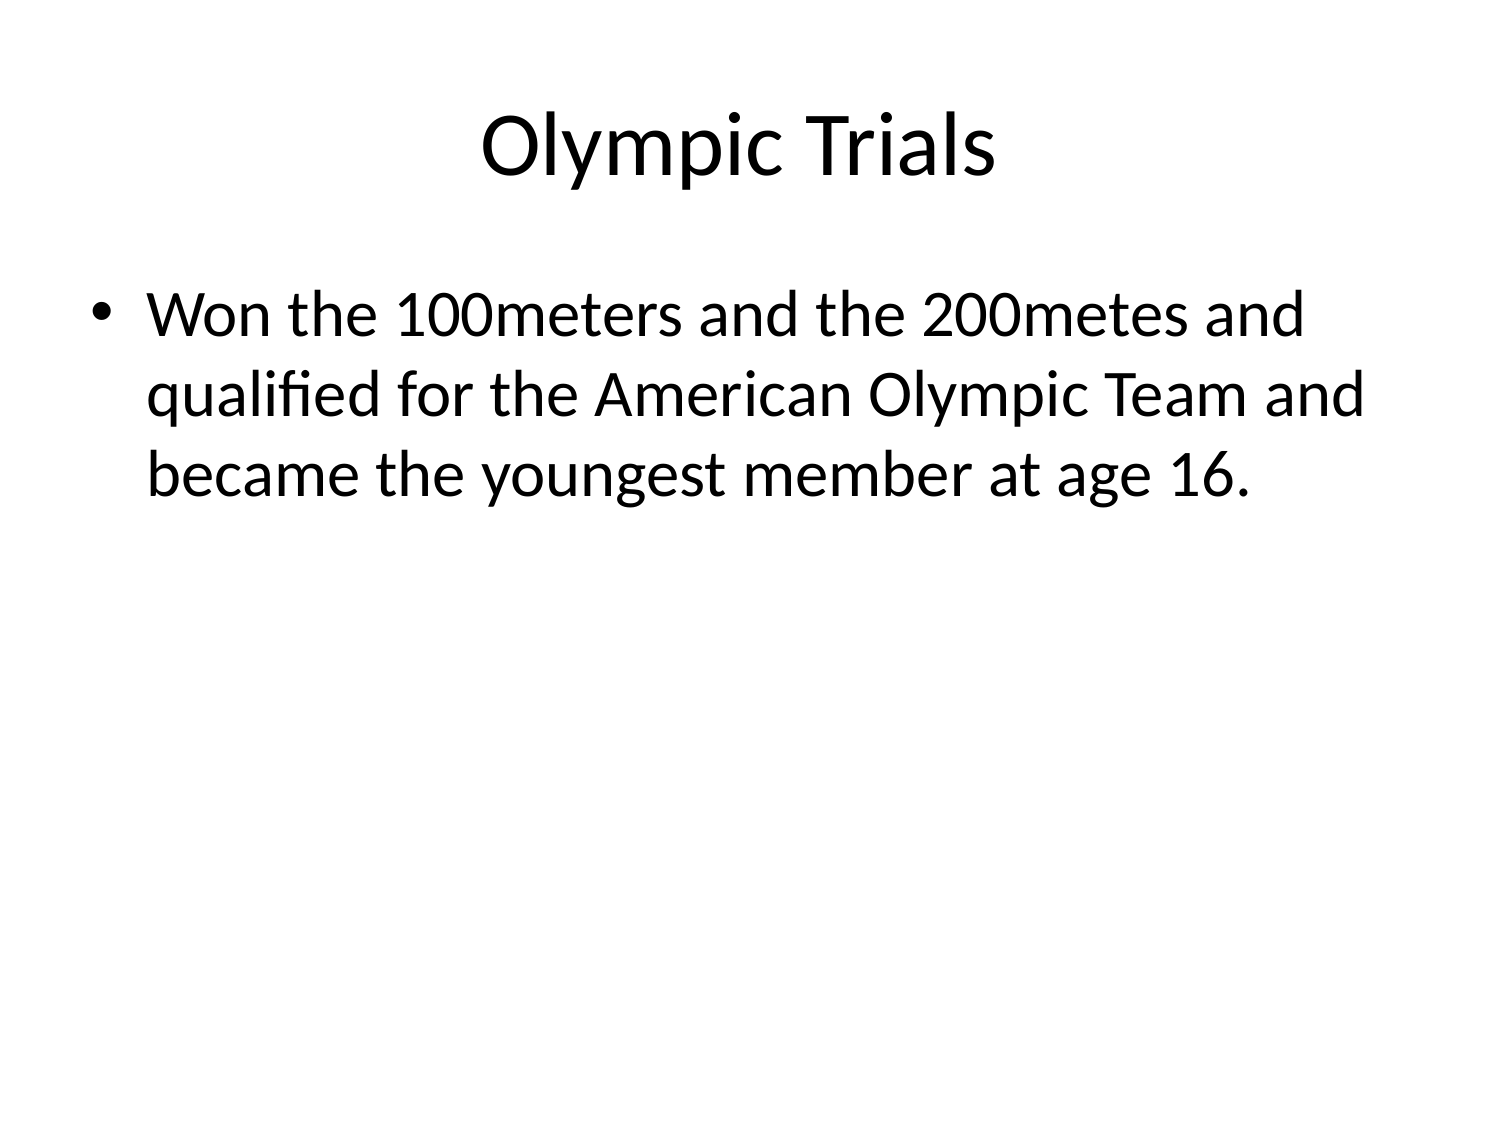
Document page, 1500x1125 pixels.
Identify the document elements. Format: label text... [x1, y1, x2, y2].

title Olympic Trials [75, 45, 1425, 233]
list Won the 100meters and the 200metes and qualified for the American Olympic Team and became the youngest member at age 16. [75, 262, 1425, 1005]
